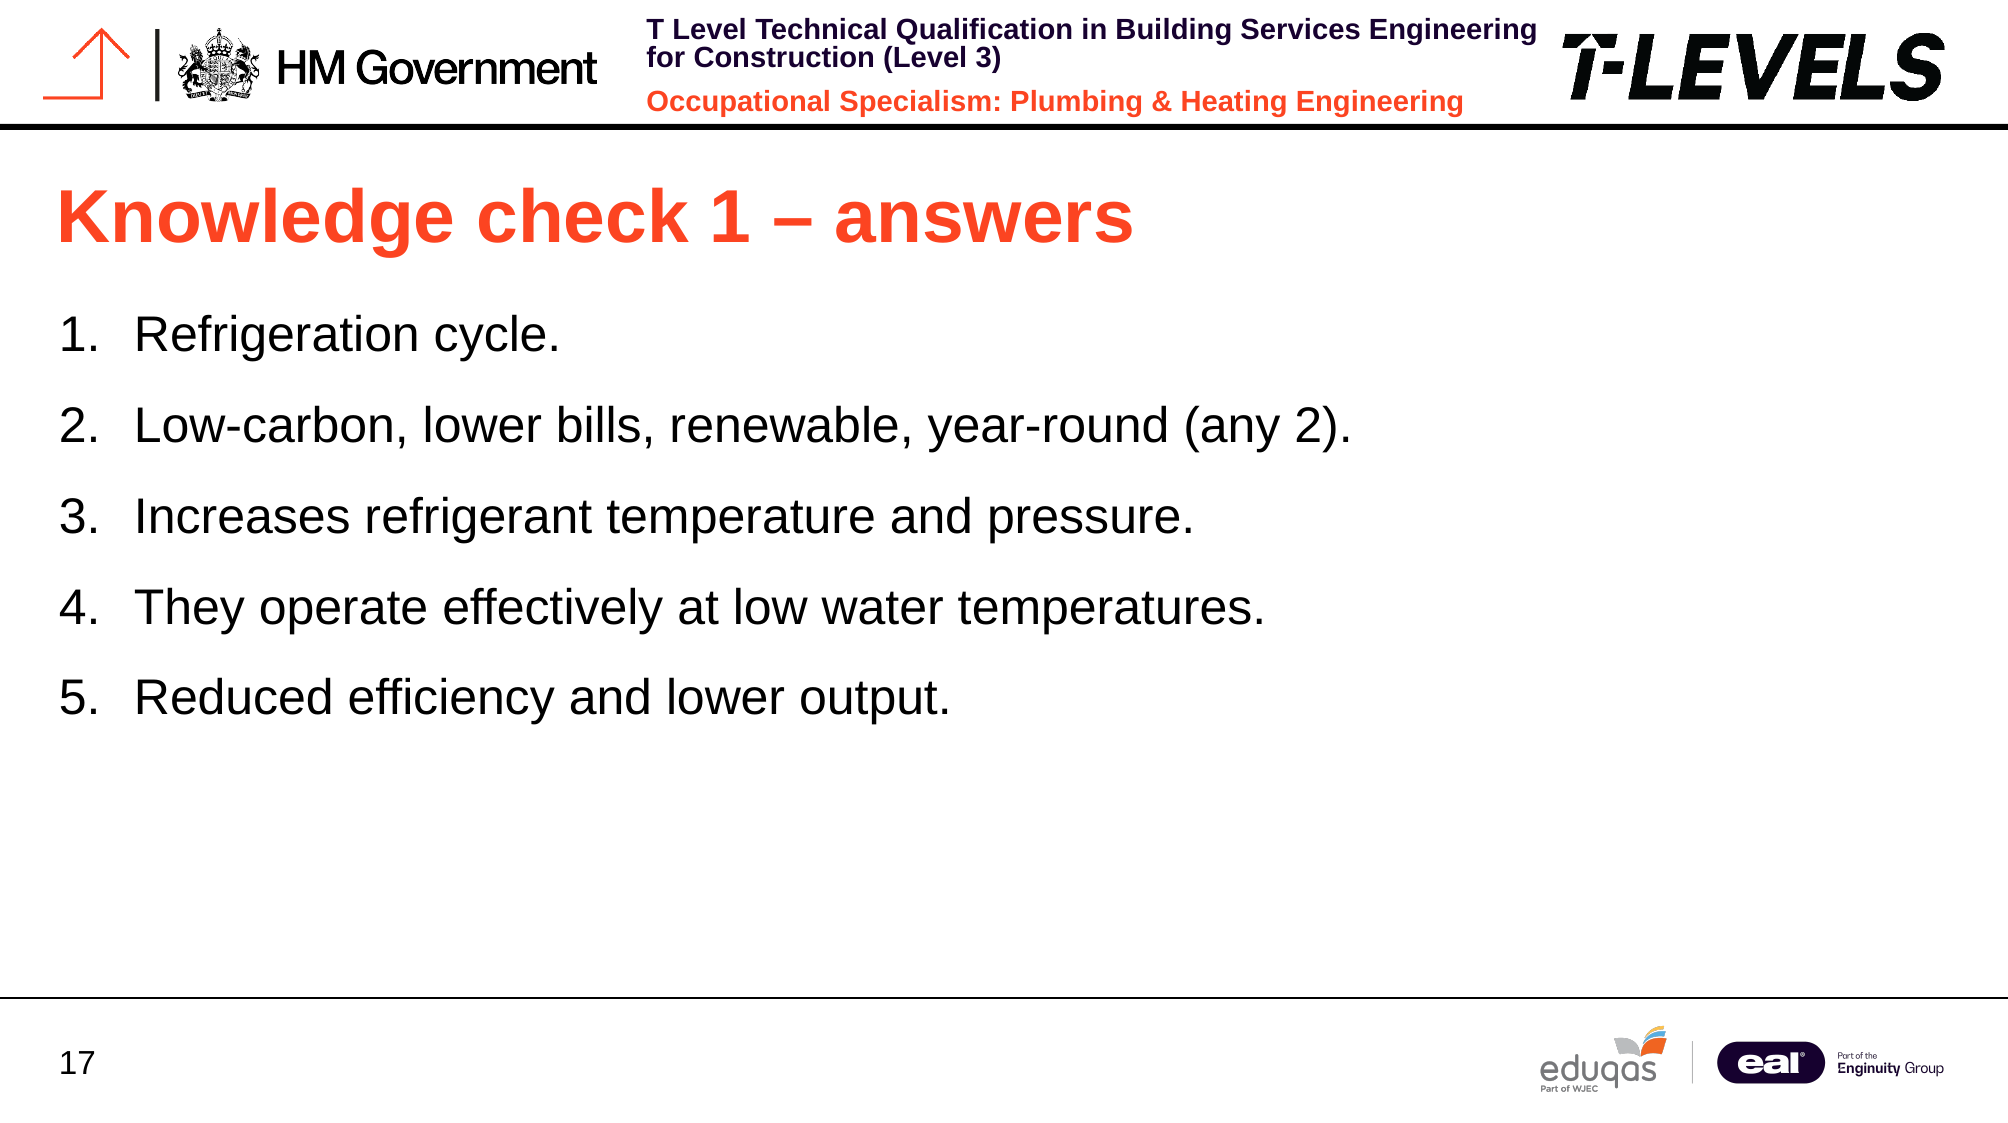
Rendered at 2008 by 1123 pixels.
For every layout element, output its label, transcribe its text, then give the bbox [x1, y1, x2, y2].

picture [38, 27, 136, 100]
title Knowledge check 1 – answers [41, 111, 1949, 314]
picture [155, 28, 597, 102]
list Refrigeration cycle. Low-carbon, lower bills, renewable, year-round (any 2). Increases refrigerant temperature and pressure. They operate effectively at low water temperatures. Reduced efficiency and lower output. [59, 295, 1949, 959]
picture [1543, 25, 1964, 108]
picture [1535, 1021, 1949, 1097]
